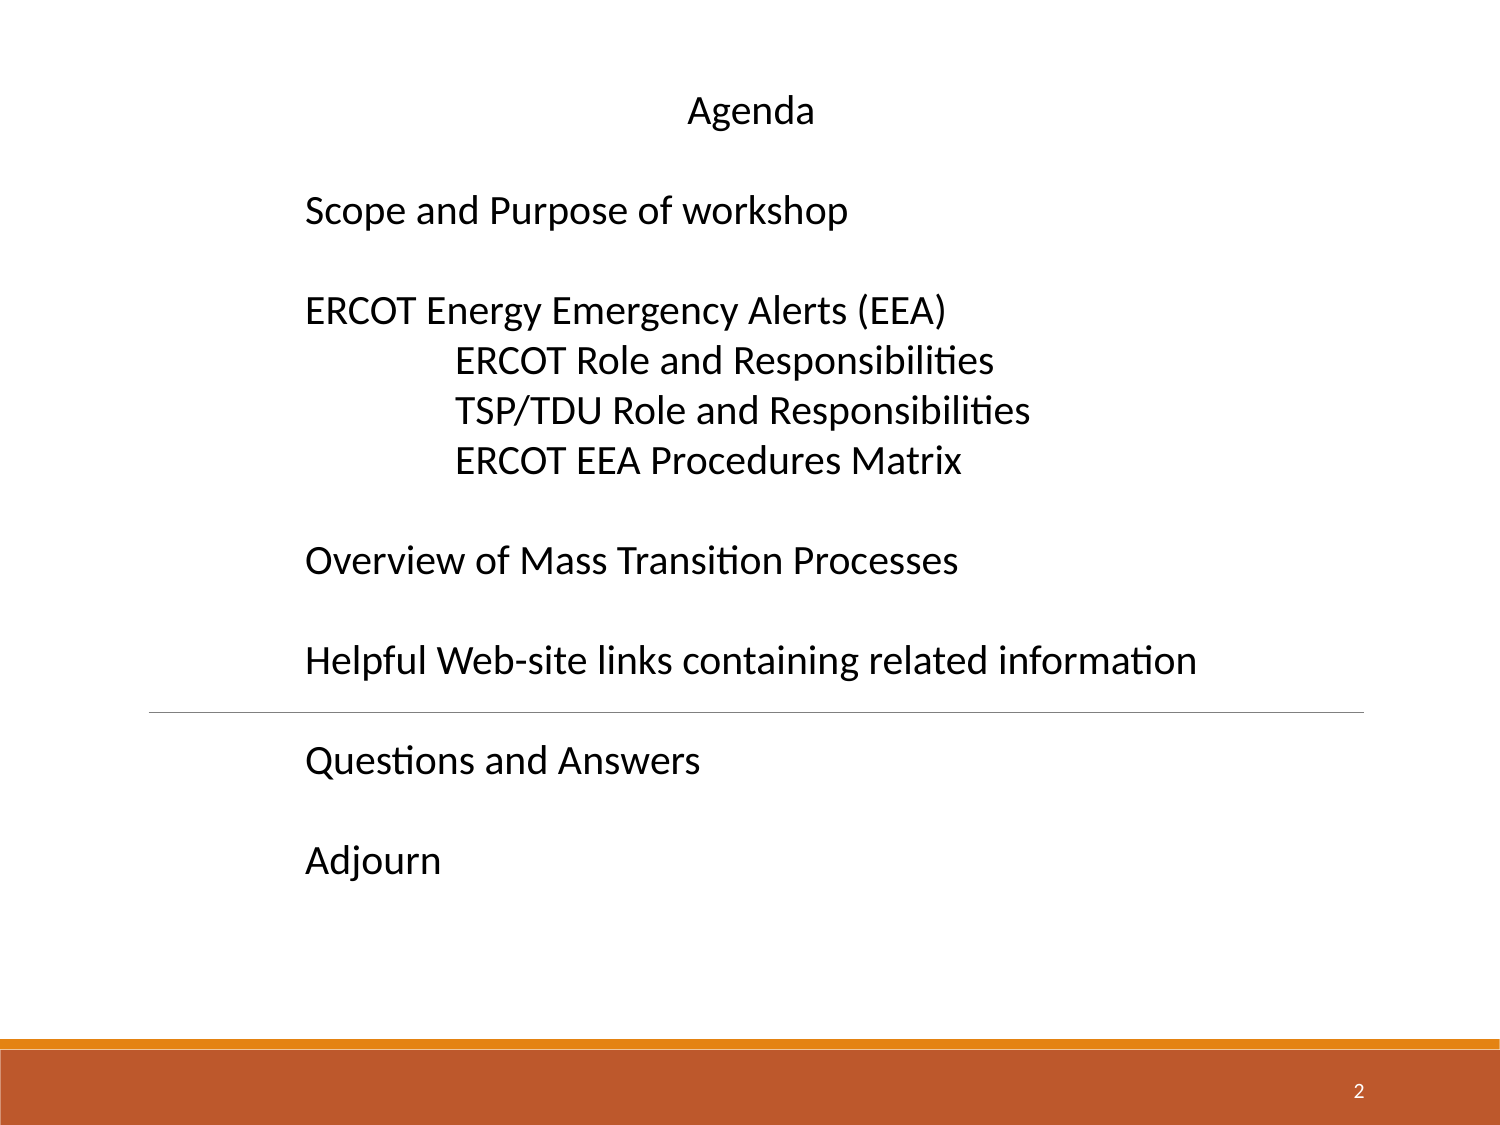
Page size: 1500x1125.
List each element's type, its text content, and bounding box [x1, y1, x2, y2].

slide_number 2 [1218, 1059, 1380, 1120]
text_box Agenda Scope and Purpose of workshop ERCOT Energy Emergency Alerts (EEA) ERCOT Role and Responsibilities TSP/TDU Role and Responsibilities ERCOT EEA Procedures Matrix Overview of Mass Transition Processes Helpful Web-site links containing related information Questions and Answers Adjourn [140, 75, 1363, 941]
